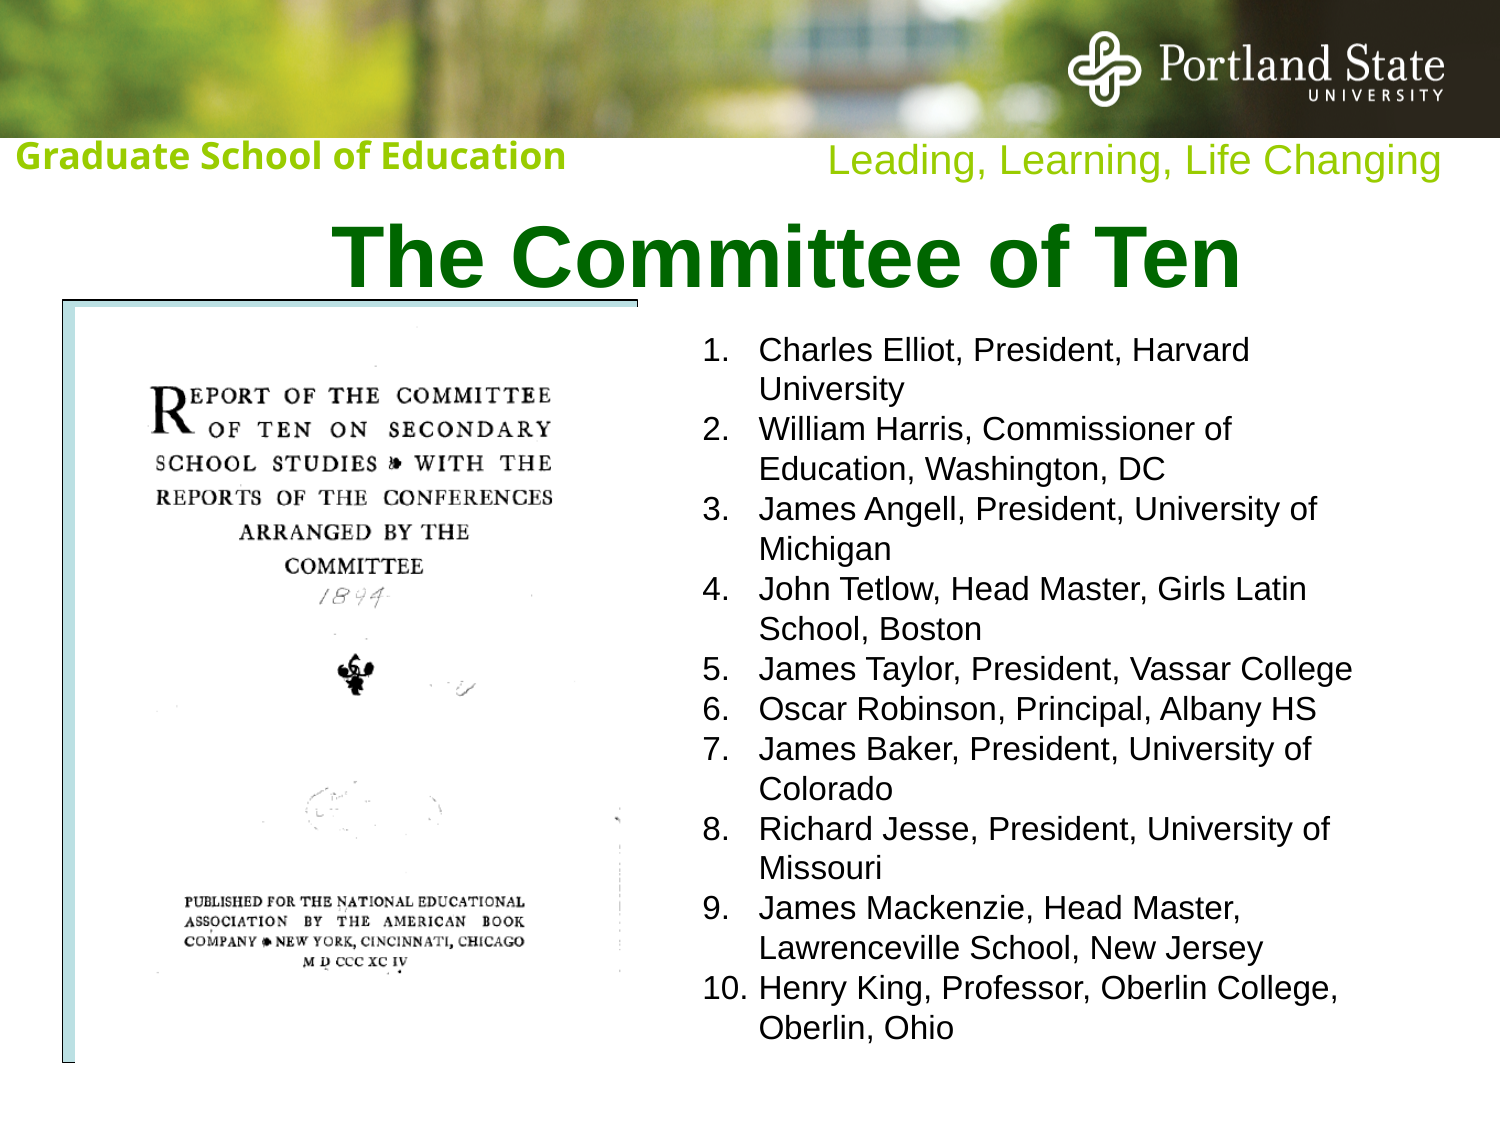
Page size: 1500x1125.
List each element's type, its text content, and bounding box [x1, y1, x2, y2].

title The Committee of Ten [74, 203, 1500, 314]
text_box Charles Elliot, President, Harvard University William Harris, Commissioner of Education, Washington, DC James Angell, President, University of Michigan John Tetlow, Head Master, Girls Latin School, Boston James Taylor, President, Vassar College Oscar Robinson, Principal, Albany HS James Baker, President, University of Colorado Richard Jesse, President, University of Missouri James Mackenzie, Head Master, Lawrenceville School, New Jersey Henry King, Professor, Oberlin College, Oberlin, Ohio [687, 320, 1413, 1054]
picture [0, 0, 1500, 138]
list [74, 307, 638, 1063]
text_box [62, 299, 74, 1063]
